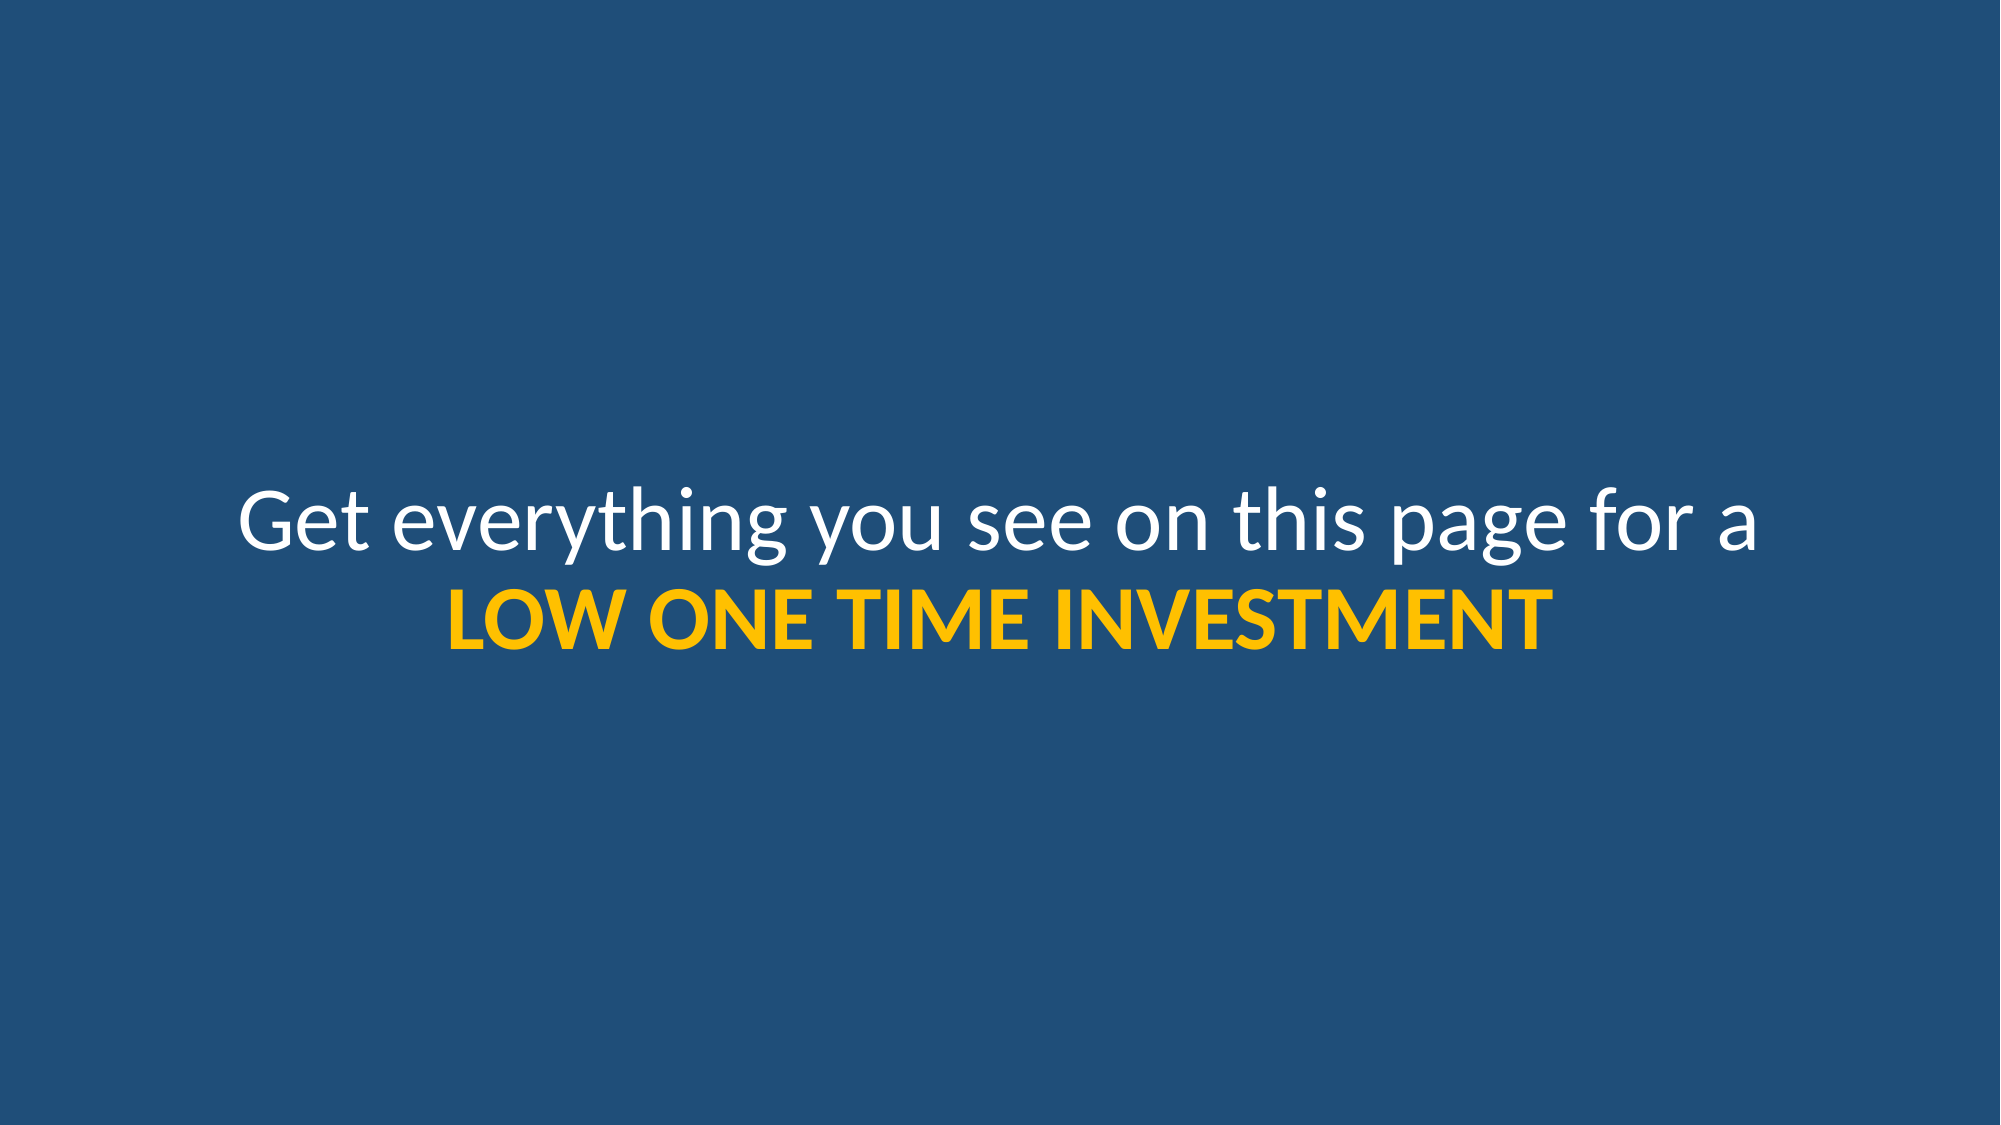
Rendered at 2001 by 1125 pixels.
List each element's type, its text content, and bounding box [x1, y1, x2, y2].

list Get everything you see on this page for a LOW ONE TIME INVESTMENT [137, 464, 1863, 1008]
